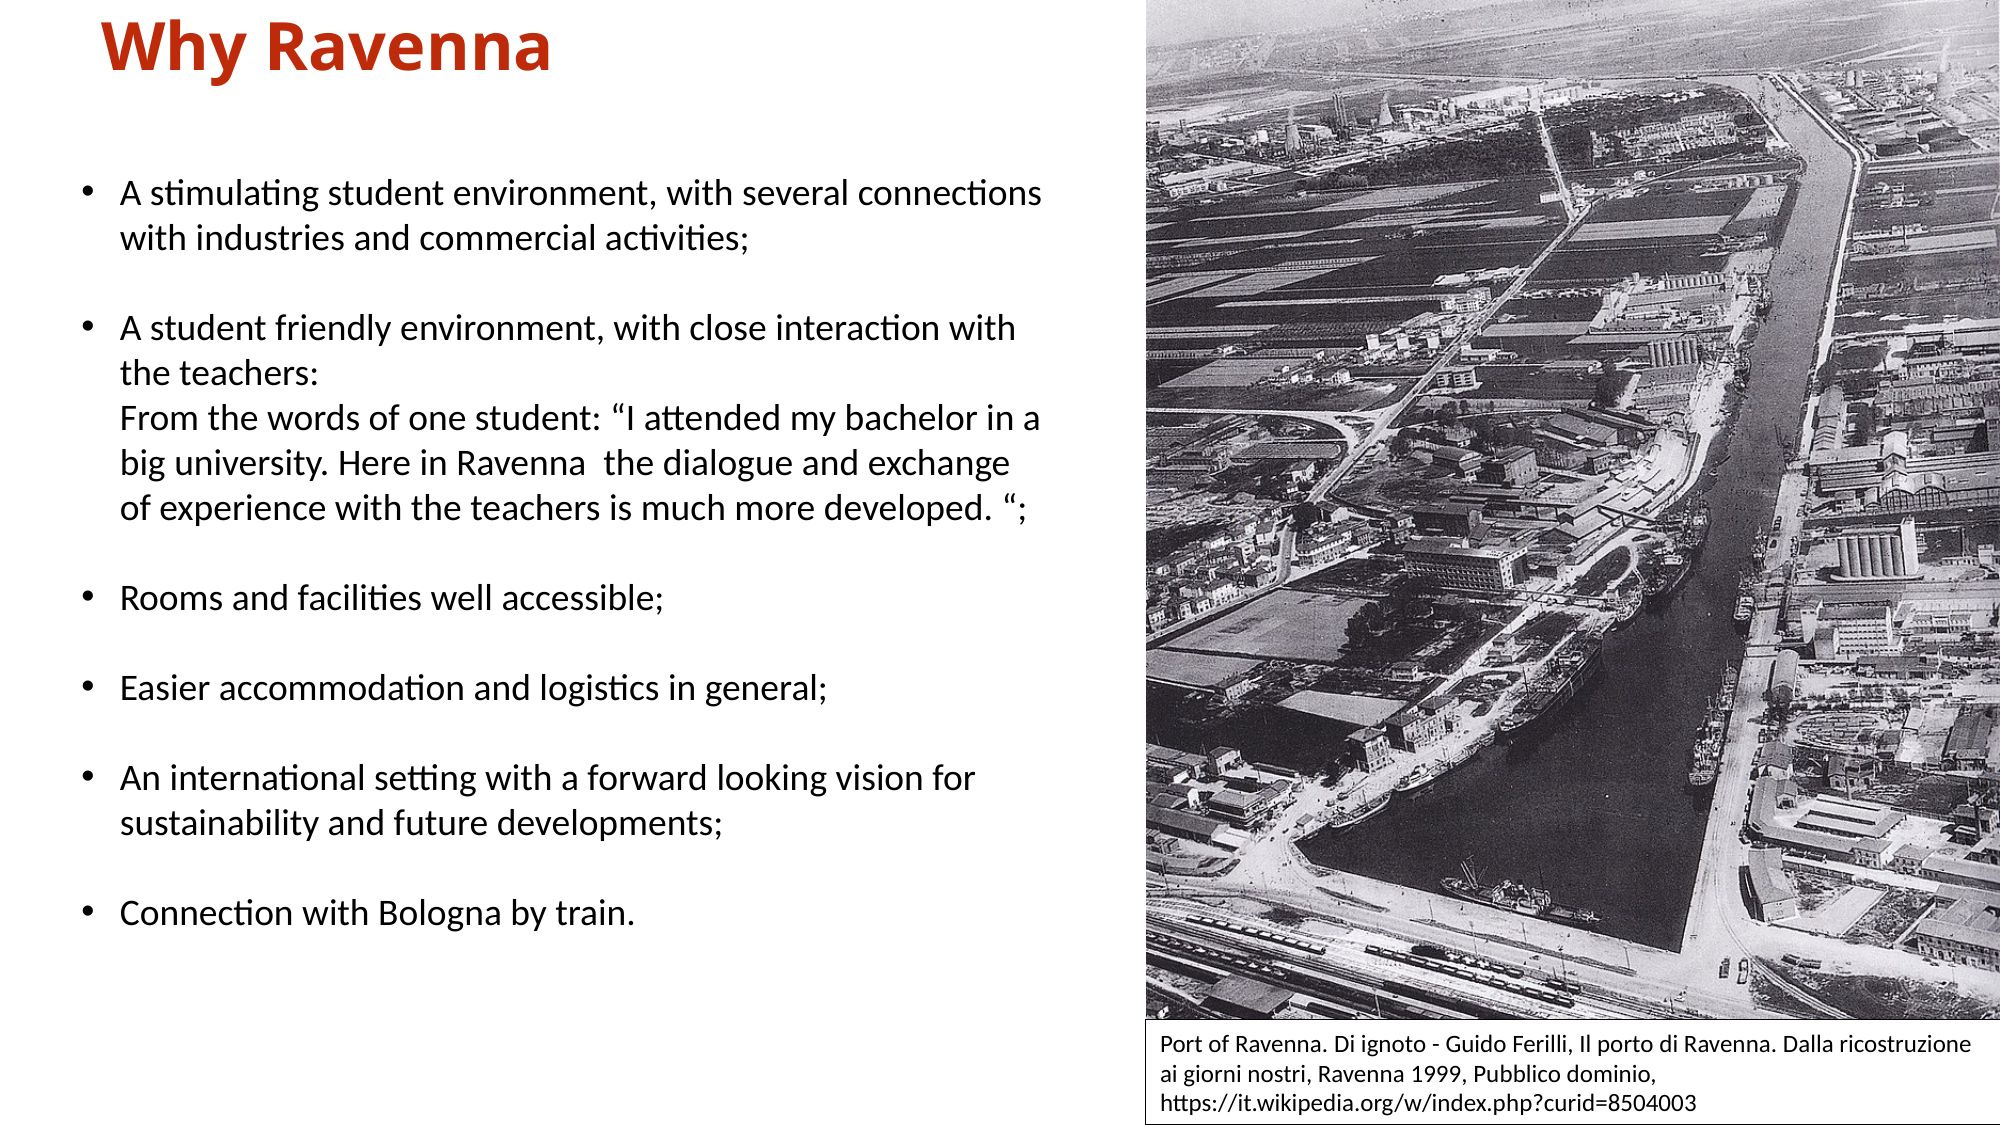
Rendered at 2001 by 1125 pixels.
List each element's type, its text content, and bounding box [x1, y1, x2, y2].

list Why Ravenna [86, 30, 1141, 138]
picture [1146, 0, 2000, 1125]
text_box A stimulating student environment, with several connections with industries and commercial activities; A student friendly environment, with close interaction with the teachers: From the words of one student: “I attended my bachelor in a big university. Here in Ravenna the dialogue and exchange of experience with the teachers is much more developed. “; Rooms and facilities well accessible; Easier accommodation and logistics in general; An international setting with a forward looking vision for sustainability and future developments; Connection with Bologna by train. [66, 160, 1059, 941]
